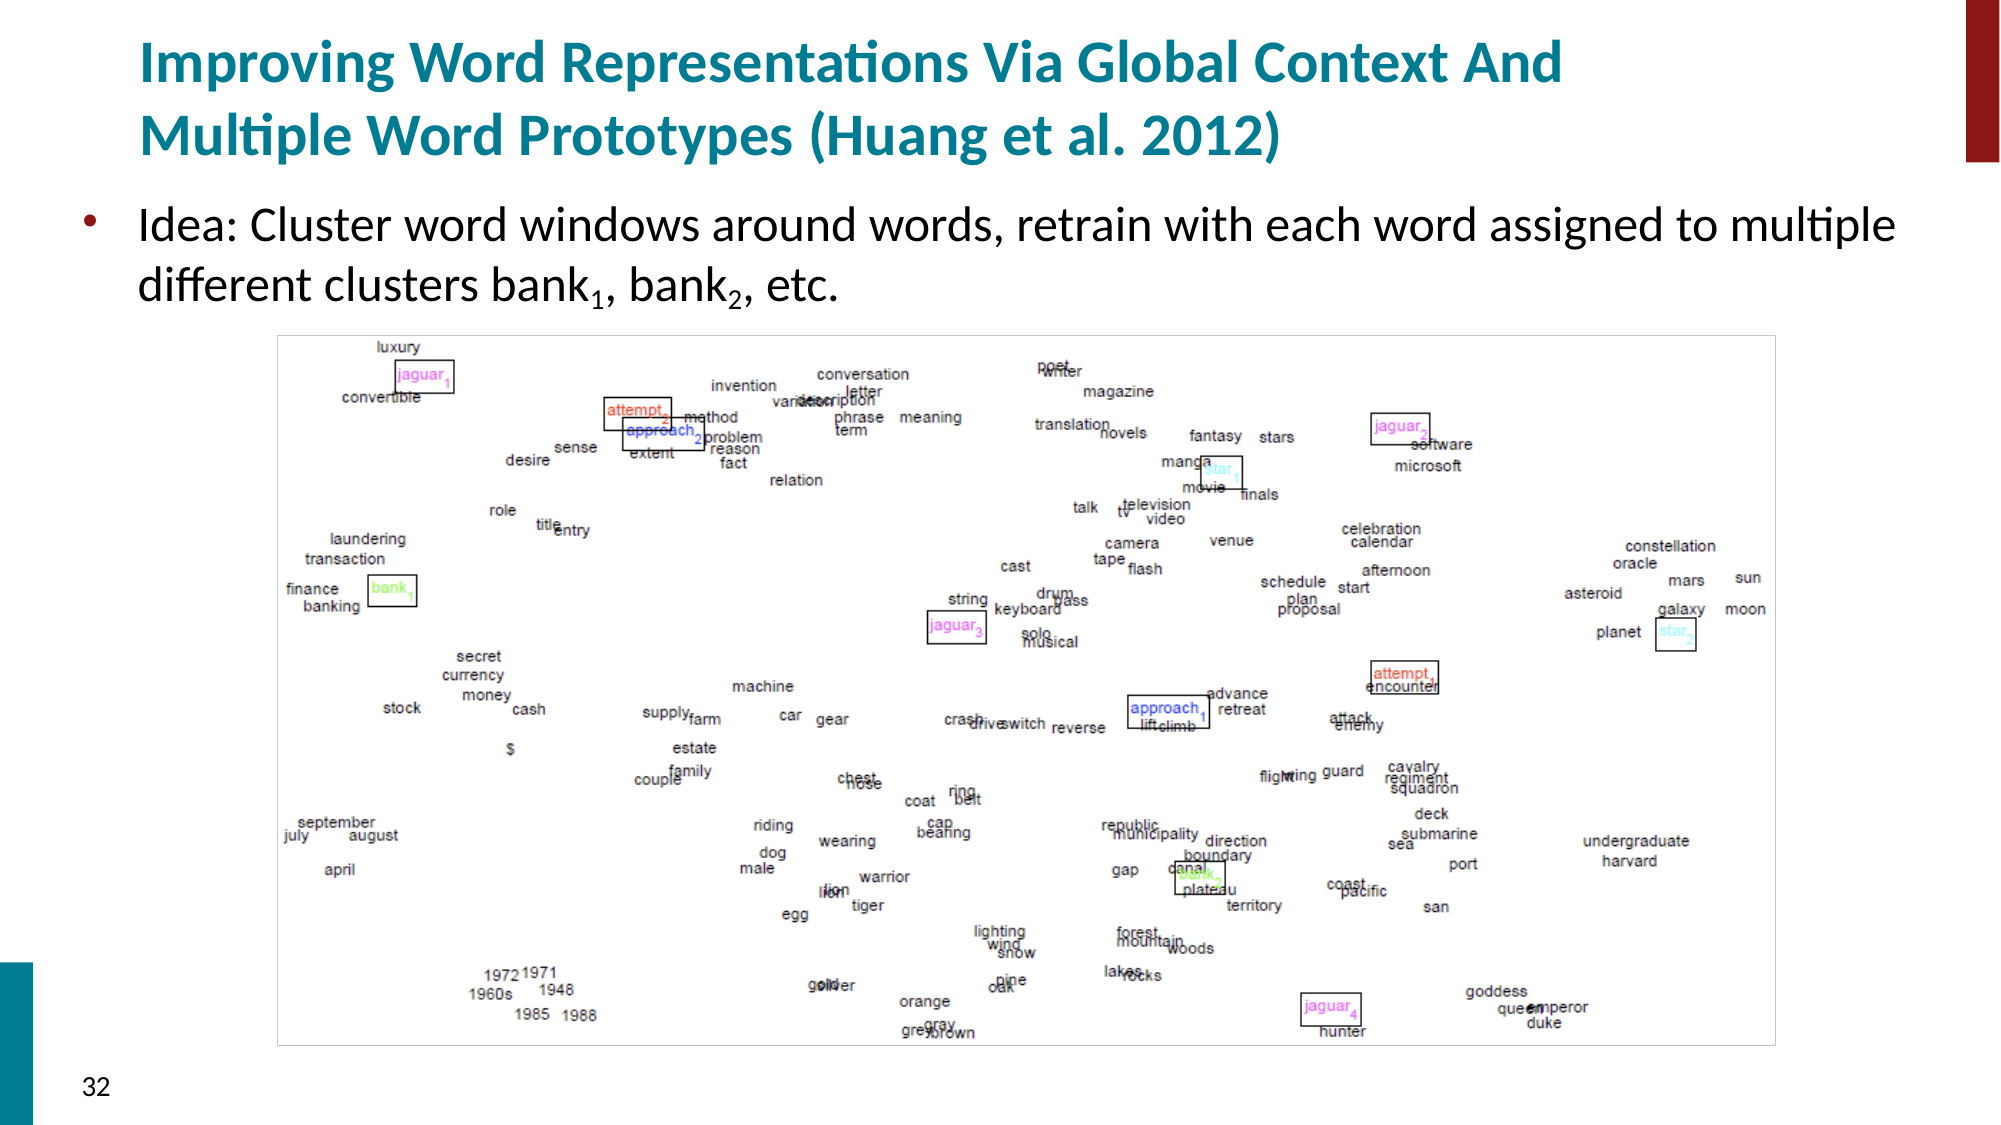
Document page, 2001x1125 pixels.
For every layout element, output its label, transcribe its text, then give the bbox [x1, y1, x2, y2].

slide_number 39 [75, 1067, 120, 1125]
text_box Idea: Cluster word windows around words, retrain with each word assigned to multiple different clusters bank1, bank2, etc. [77, 188, 1909, 316]
title Improving Word Representations Via Global Context And Multiple Word Prototypes (Huang et al. 2012) [137, 20, 1573, 188]
picture [276, 333, 1777, 1047]
